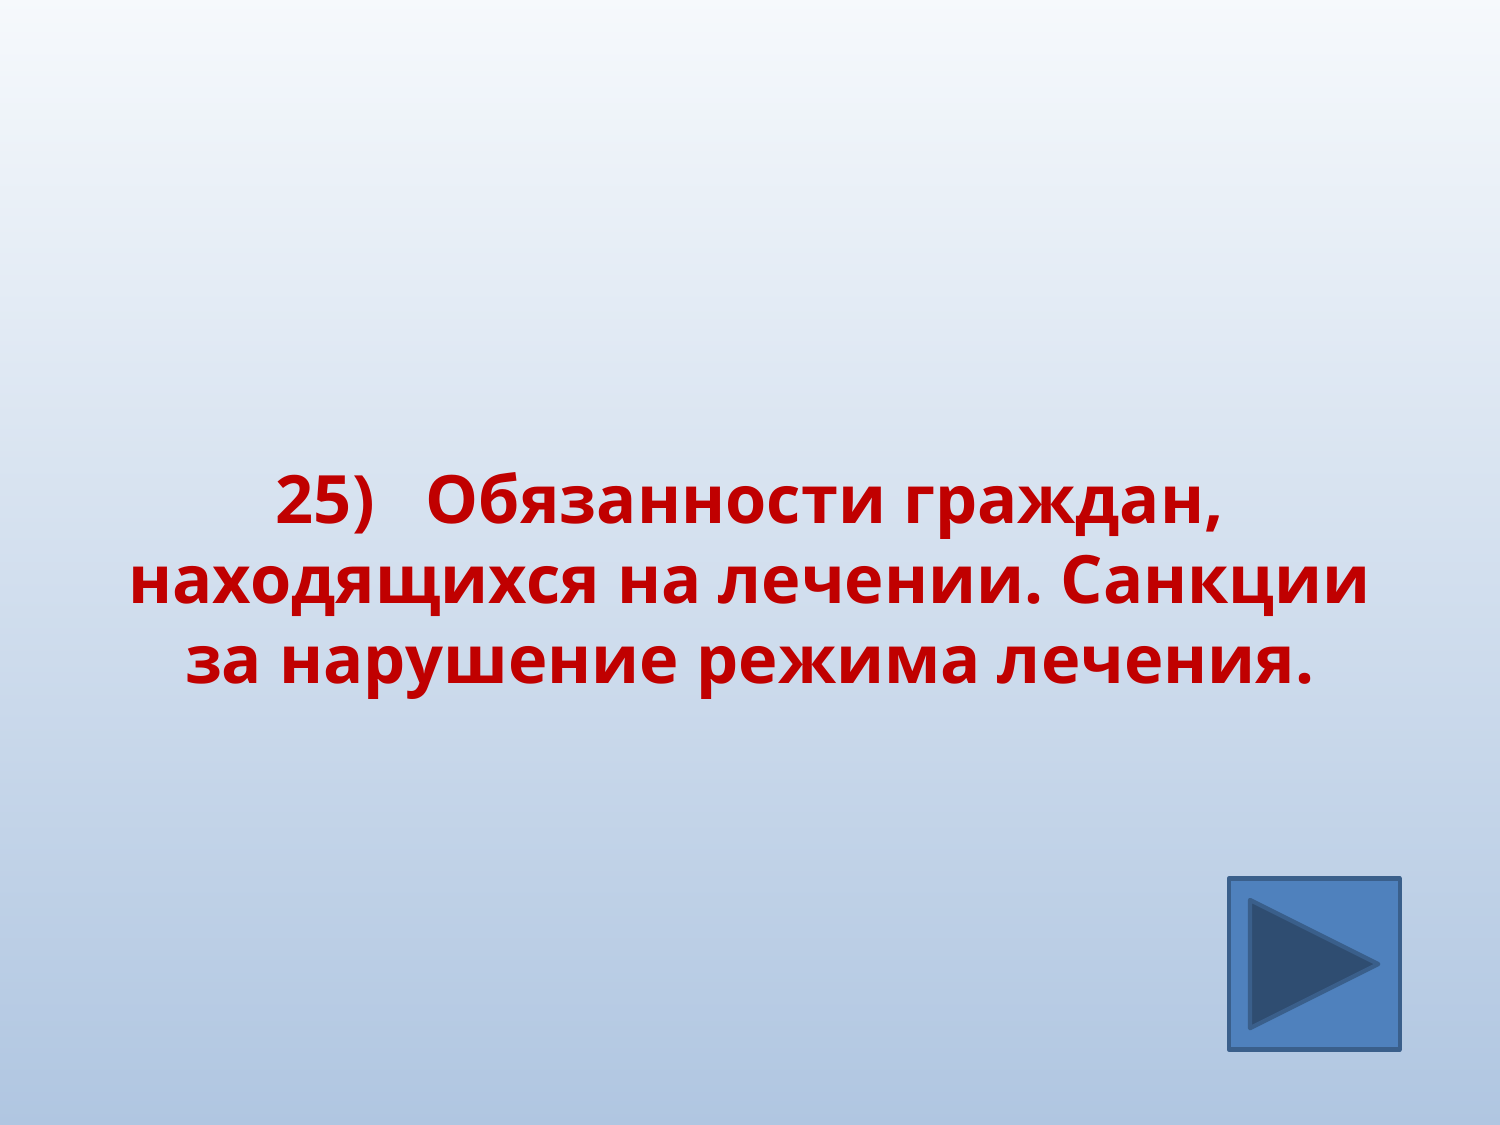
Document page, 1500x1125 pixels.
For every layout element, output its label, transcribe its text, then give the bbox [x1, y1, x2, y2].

list 25) Обязанности граждан, находящихся на лечении. Санкции за нарушение режима лечения. [75, 262, 1425, 1005]
text_box [1227, 876, 1402, 1052]
